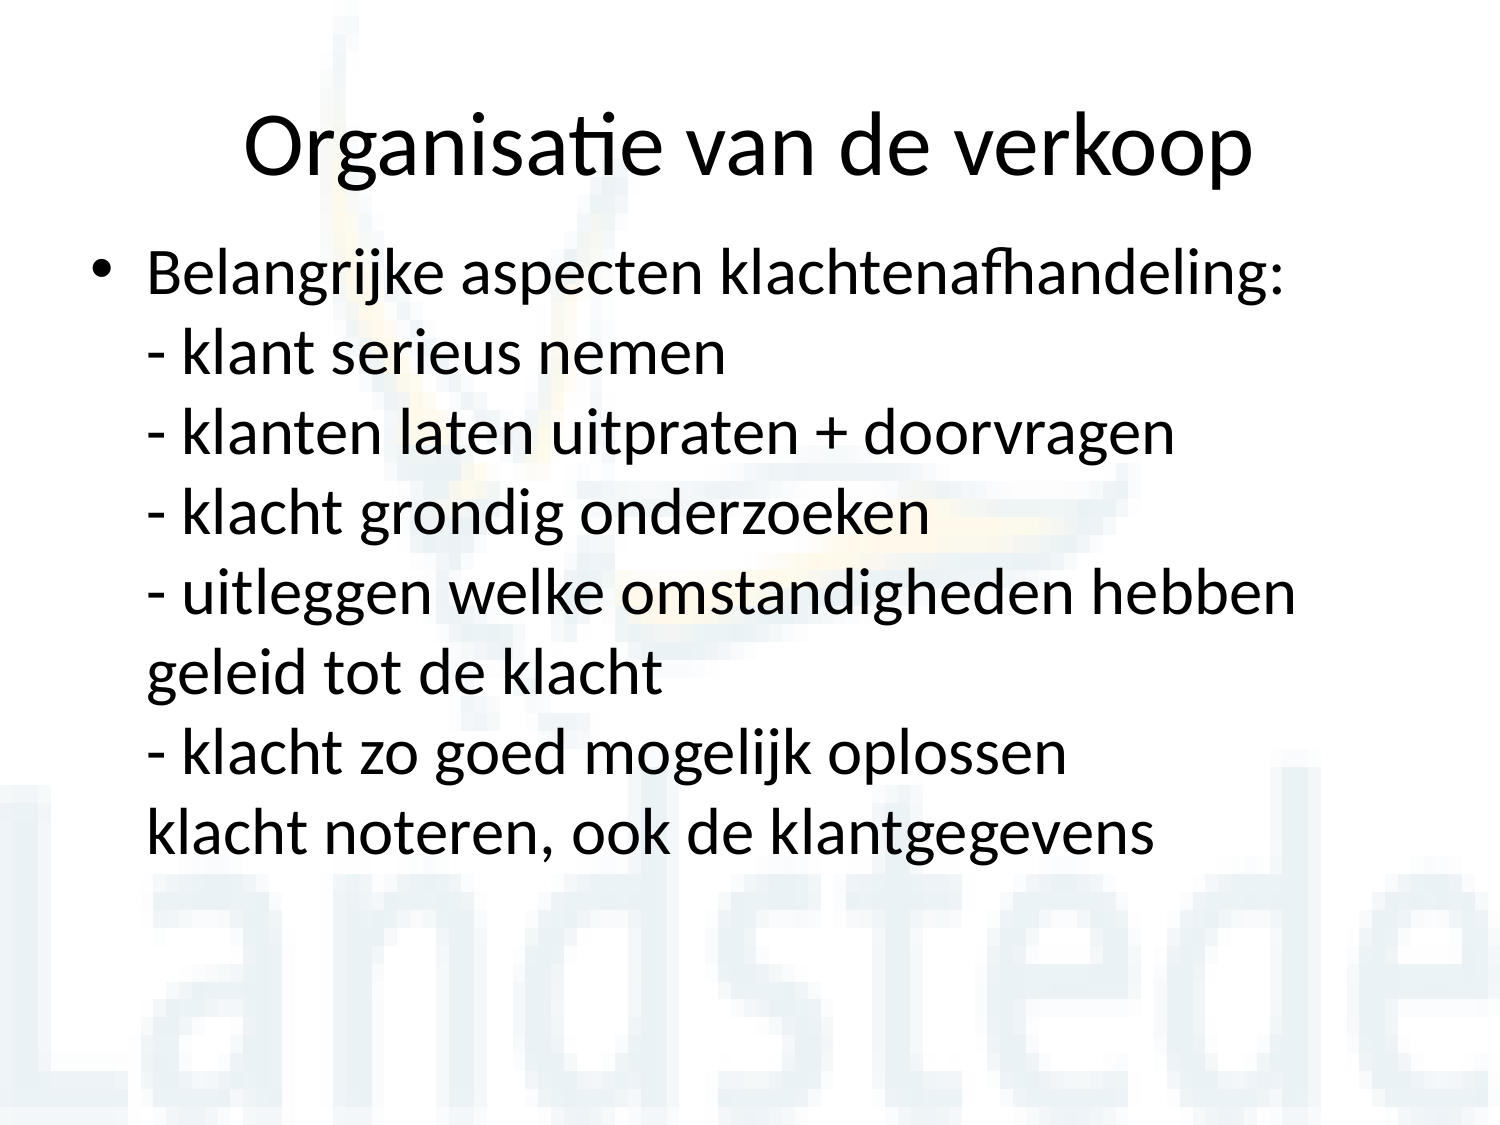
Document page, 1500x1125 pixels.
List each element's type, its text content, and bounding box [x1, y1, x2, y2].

title Organisatie van de verkoop [75, 45, 1425, 219]
list Belangrijke aspecten klachtenafhandeling: - klant serieus nemen - klanten laten uitpraten + doorvragen - klacht grondig onderzoeken - uitleggen welke omstandigheden hebben geleid tot de klacht - klacht zo goed mogelijk oplossen klacht noteren, ook de klantgegevens [75, 219, 1425, 1071]
